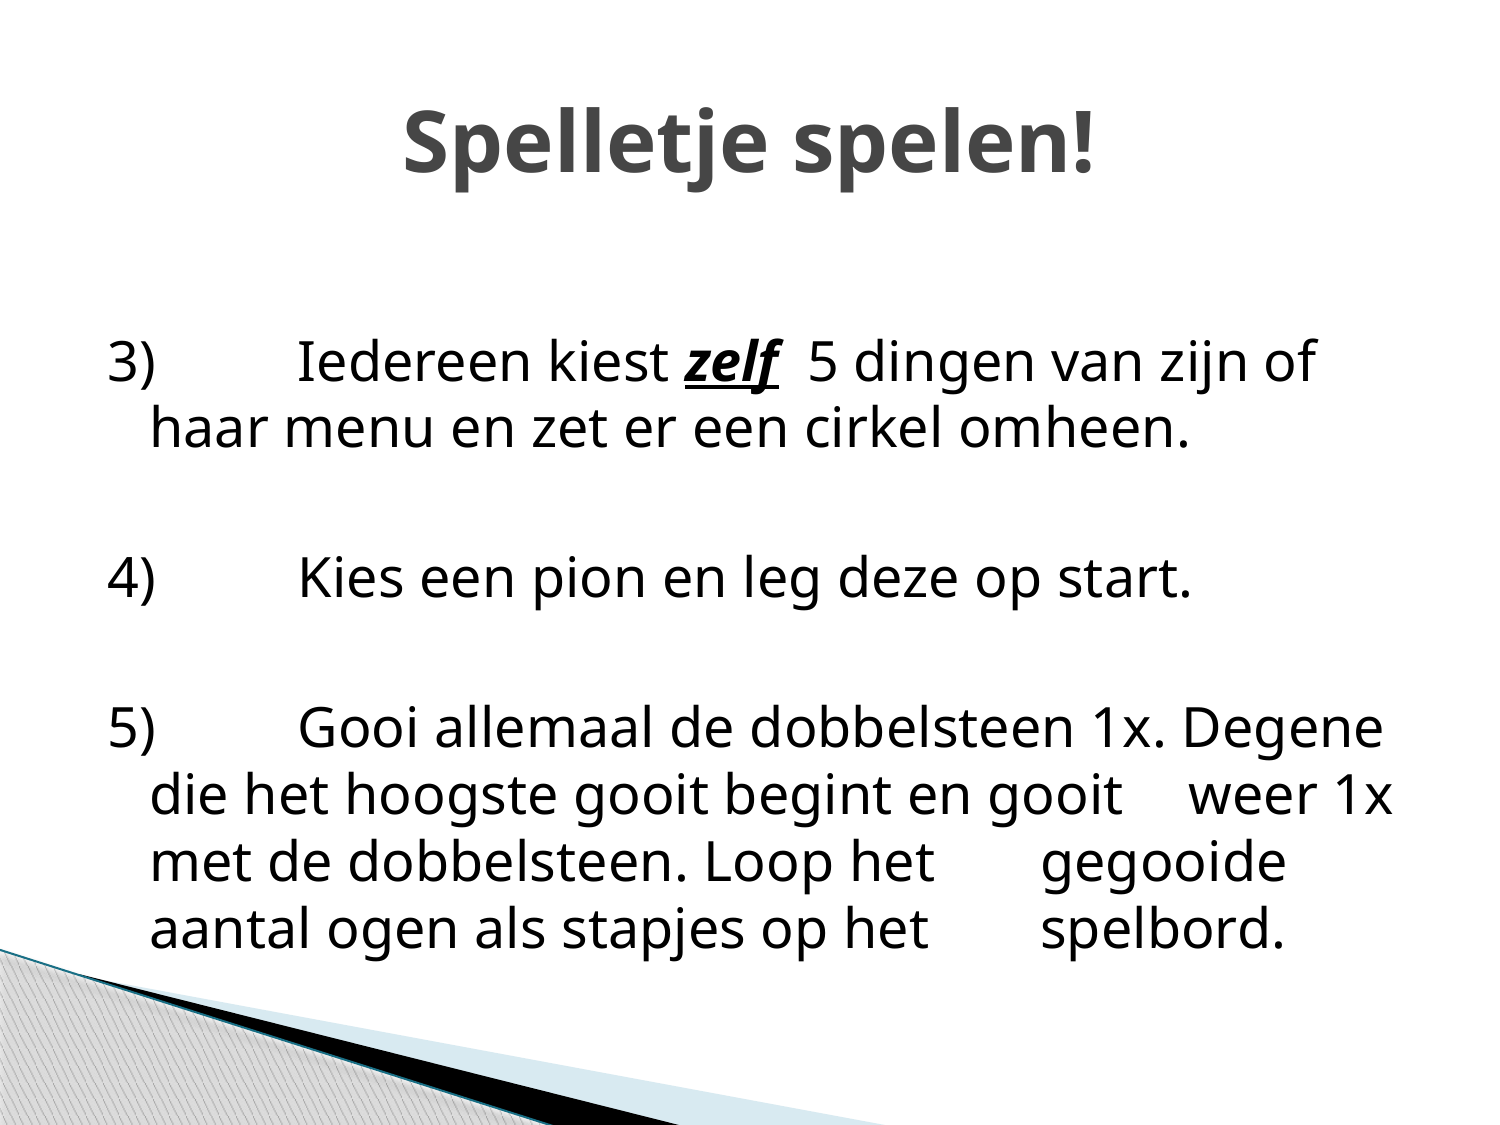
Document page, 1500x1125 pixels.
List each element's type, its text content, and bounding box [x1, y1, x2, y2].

title Spelletje spelen! [75, 45, 1425, 233]
list 3) Iedereen kiest zelf 5 dingen van zijn of haar menu en zet er een cirkel omheen. 4) Kies een pion en leg deze op start. 5) Gooi allemaal de dobbelsteen 1x. Degene die het hoogste gooit begint en gooit weer 1x met de dobbelsteen. Loop het gegooide aantal ogen als stapjes op het spelbord. [75, 243, 1425, 986]
